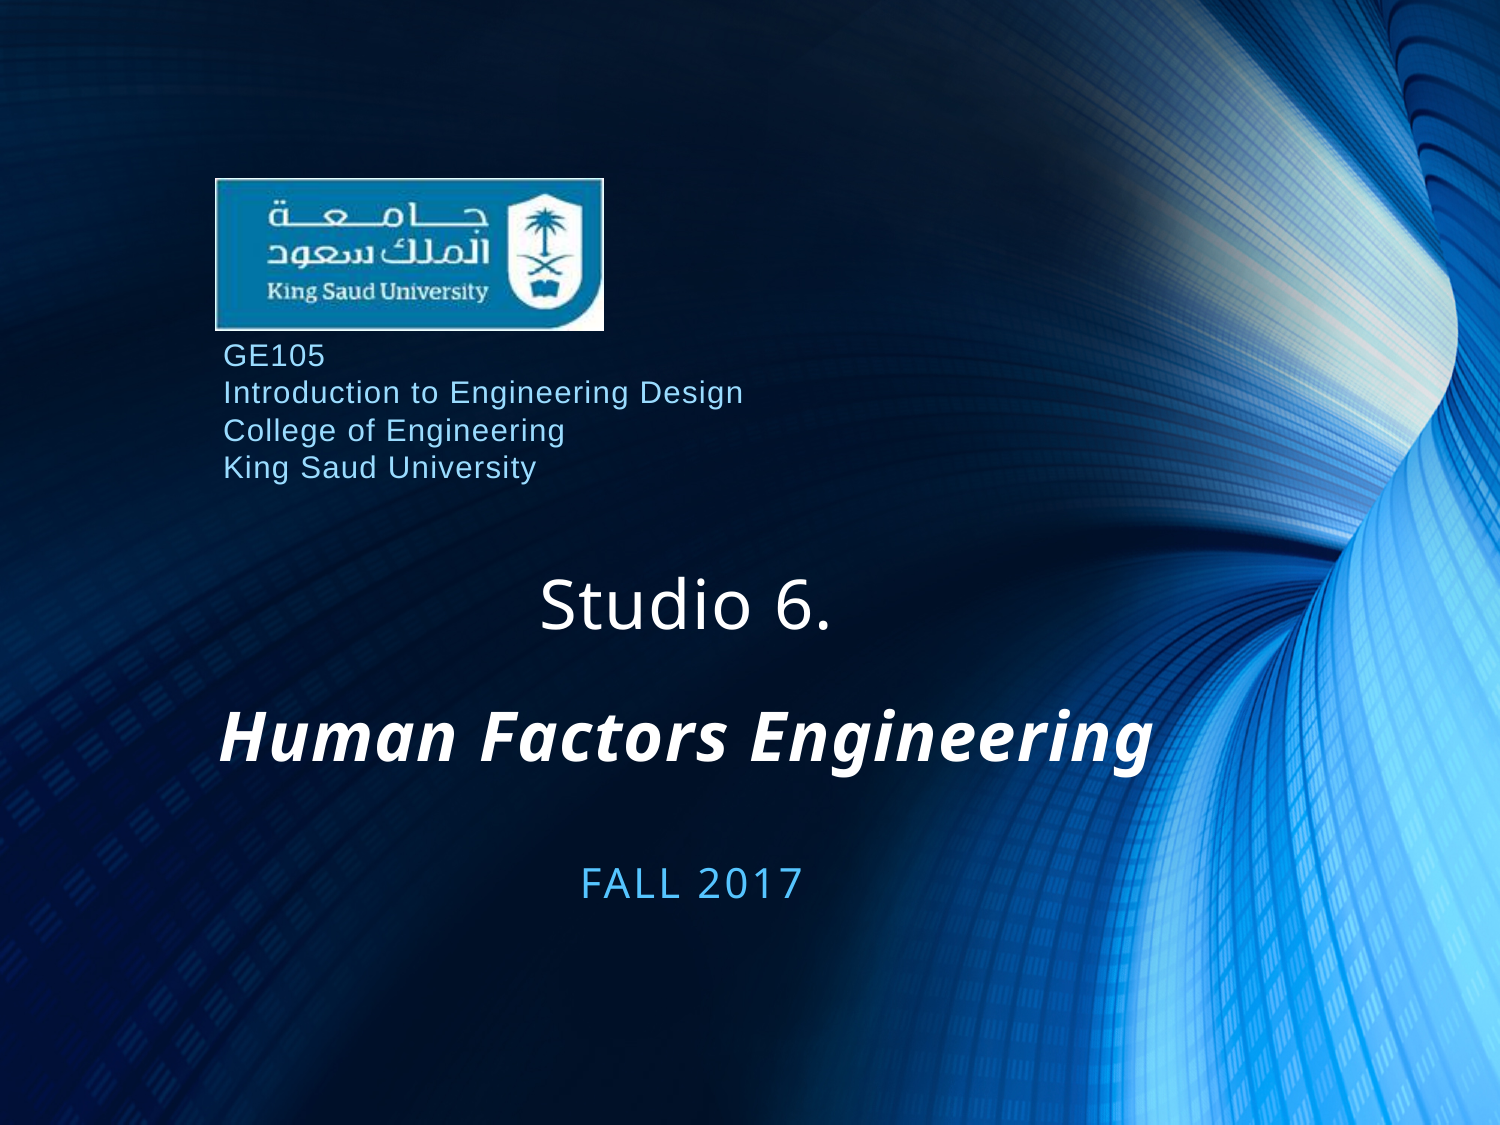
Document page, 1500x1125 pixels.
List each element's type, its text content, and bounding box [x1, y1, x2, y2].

text_box Fall 2017 [47, 855, 1336, 956]
picture [0, 0, 1500, 1125]
title Studio 6. Human Factors Engineering [165, 491, 1210, 783]
text_box GE105 Introduction to Engineering Design College of Engineering King Saud University [208, 327, 771, 527]
